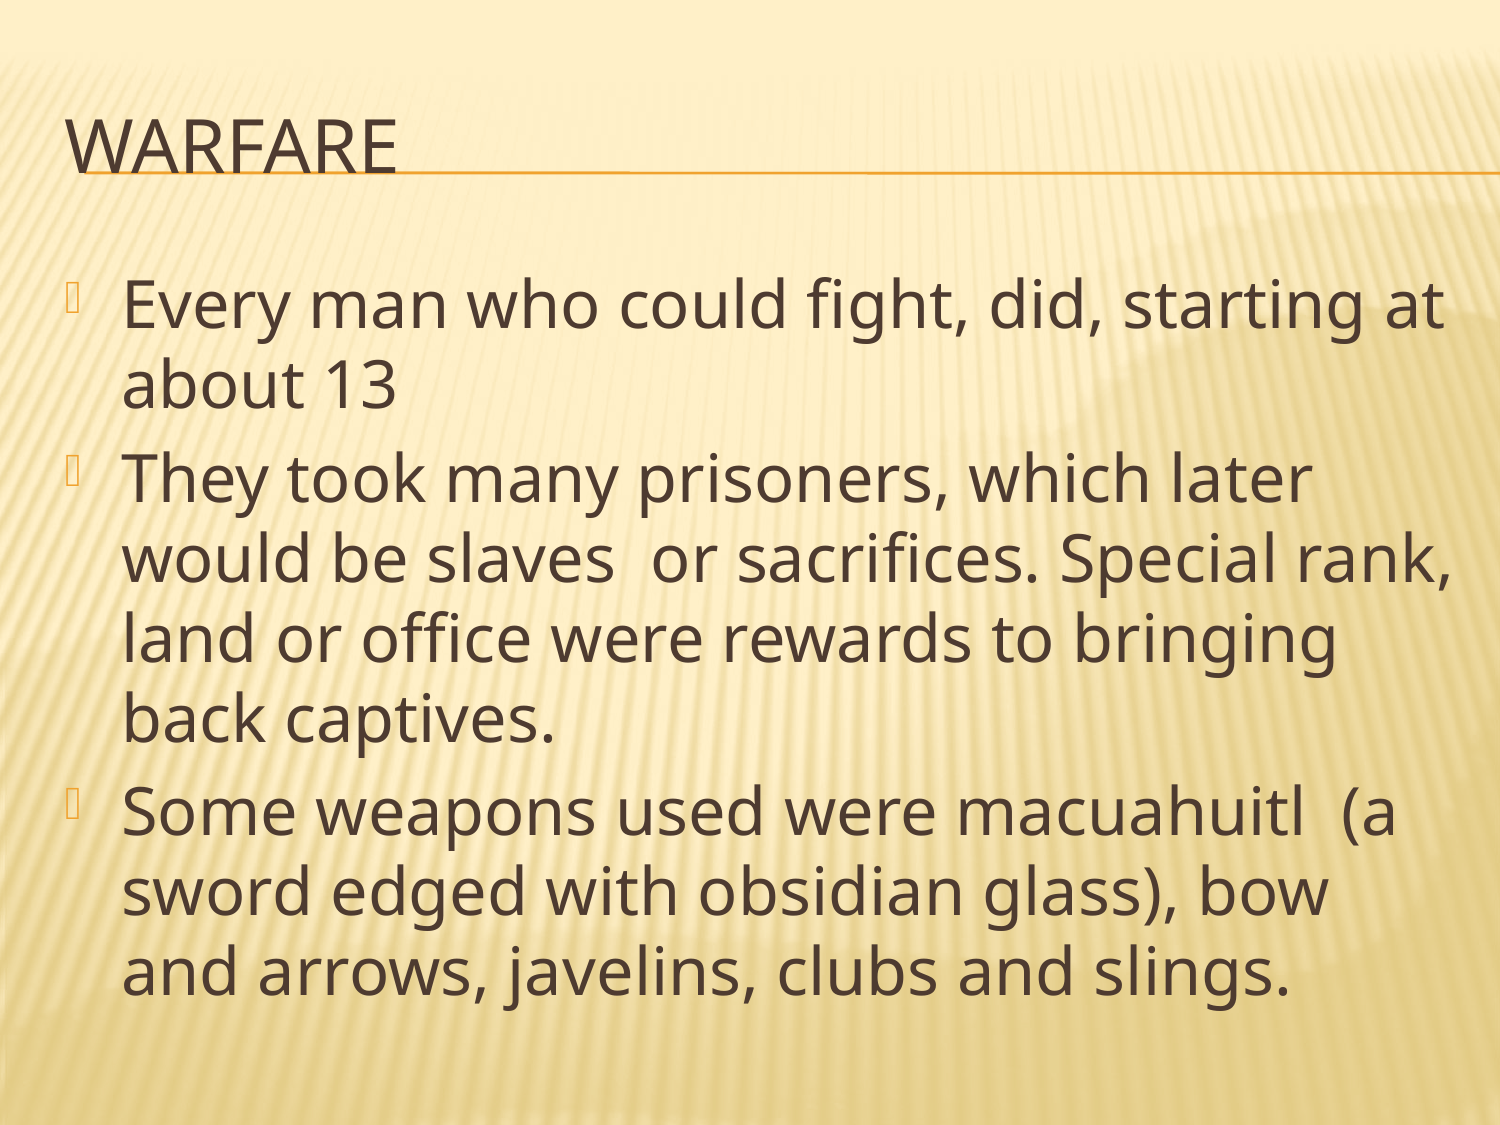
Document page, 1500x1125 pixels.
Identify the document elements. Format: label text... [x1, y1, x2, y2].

list Every man who could fight, did, starting at about 13 They took many prisoners, which later would be slaves or sacrifices. Special rank, land or office were rewards to bringing back captives. Some weapons used were macuahuitl (a sword edged with obsidian glass), bow and arrows, javelins, clubs and slings. [50, 254, 1475, 998]
title Warfare [50, 75, 1475, 213]
